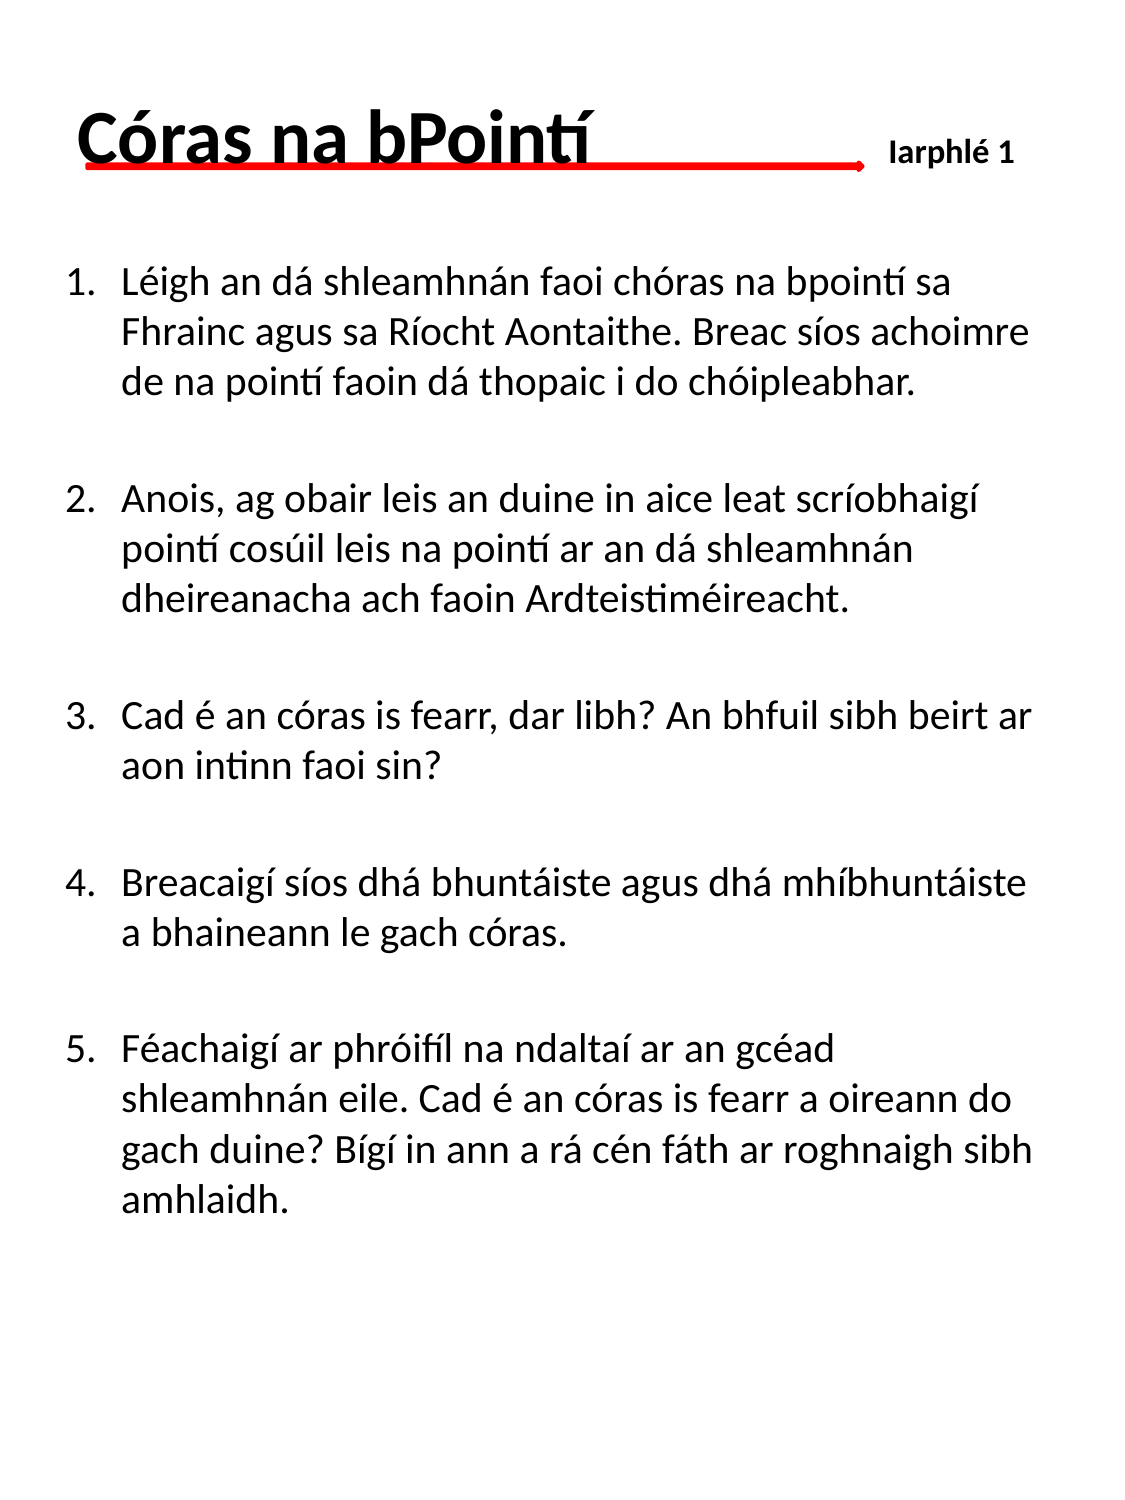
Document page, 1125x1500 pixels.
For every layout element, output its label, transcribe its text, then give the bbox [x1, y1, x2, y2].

title Córas na bPointí Iarphlé 1 [62, 62, 1075, 203]
list Léigh an dá shleamhnán faoi chóras na bpointí sa Fhrainc agus sa Ríocht Aontaithe. Breac síos achoimre de na pointí faoin dá thopaic i do chóipleabhar. Anois, ag obair leis an duine in aice leat scríobhaigí pointí cosúil leis na pointí ar an dá shleamhnán dheireanacha ach faoin Ardteistiméireacht. Cad é an córas is fearr, dar libh? An bhfuil sibh beirt ar aon intinn faoi sin? Breacaigí síos dhá bhuntáiste agus dhá mhíbhuntáiste a bhaineann le gach córas. Féachaigí ar phróifíl na ndaltaí ar an gcéad shleamhnán eile. Cad é an córas is fearr a oireann do gach duine? Bígí in ann a rá cén fáth ar roghnaigh sibh amhlaidh. [50, 187, 1063, 1413]
